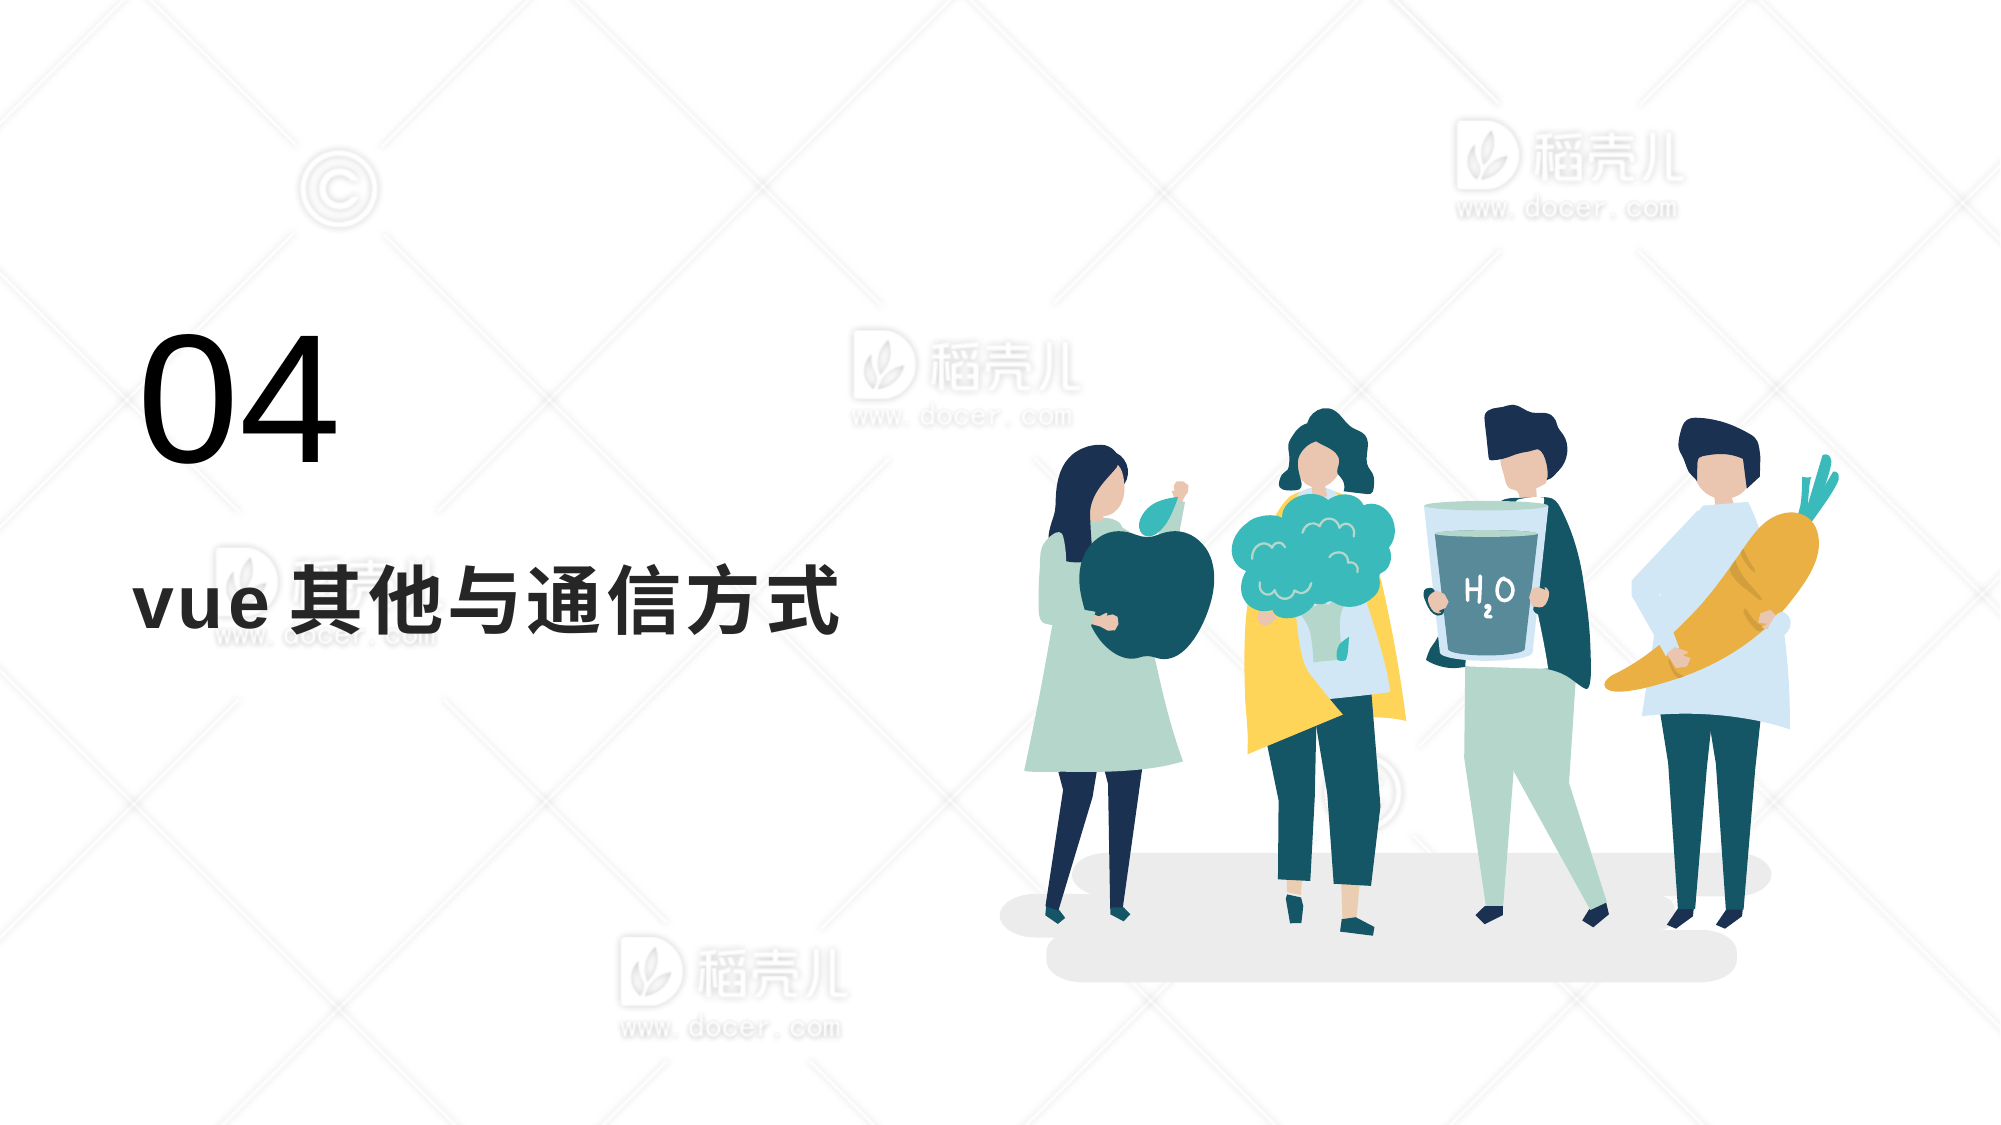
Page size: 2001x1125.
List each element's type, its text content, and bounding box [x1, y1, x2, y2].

title vue其他与通信方式 [117, 485, 957, 644]
text_box 04 [85, 259, 394, 520]
picture [0, 0, 2001, 1125]
